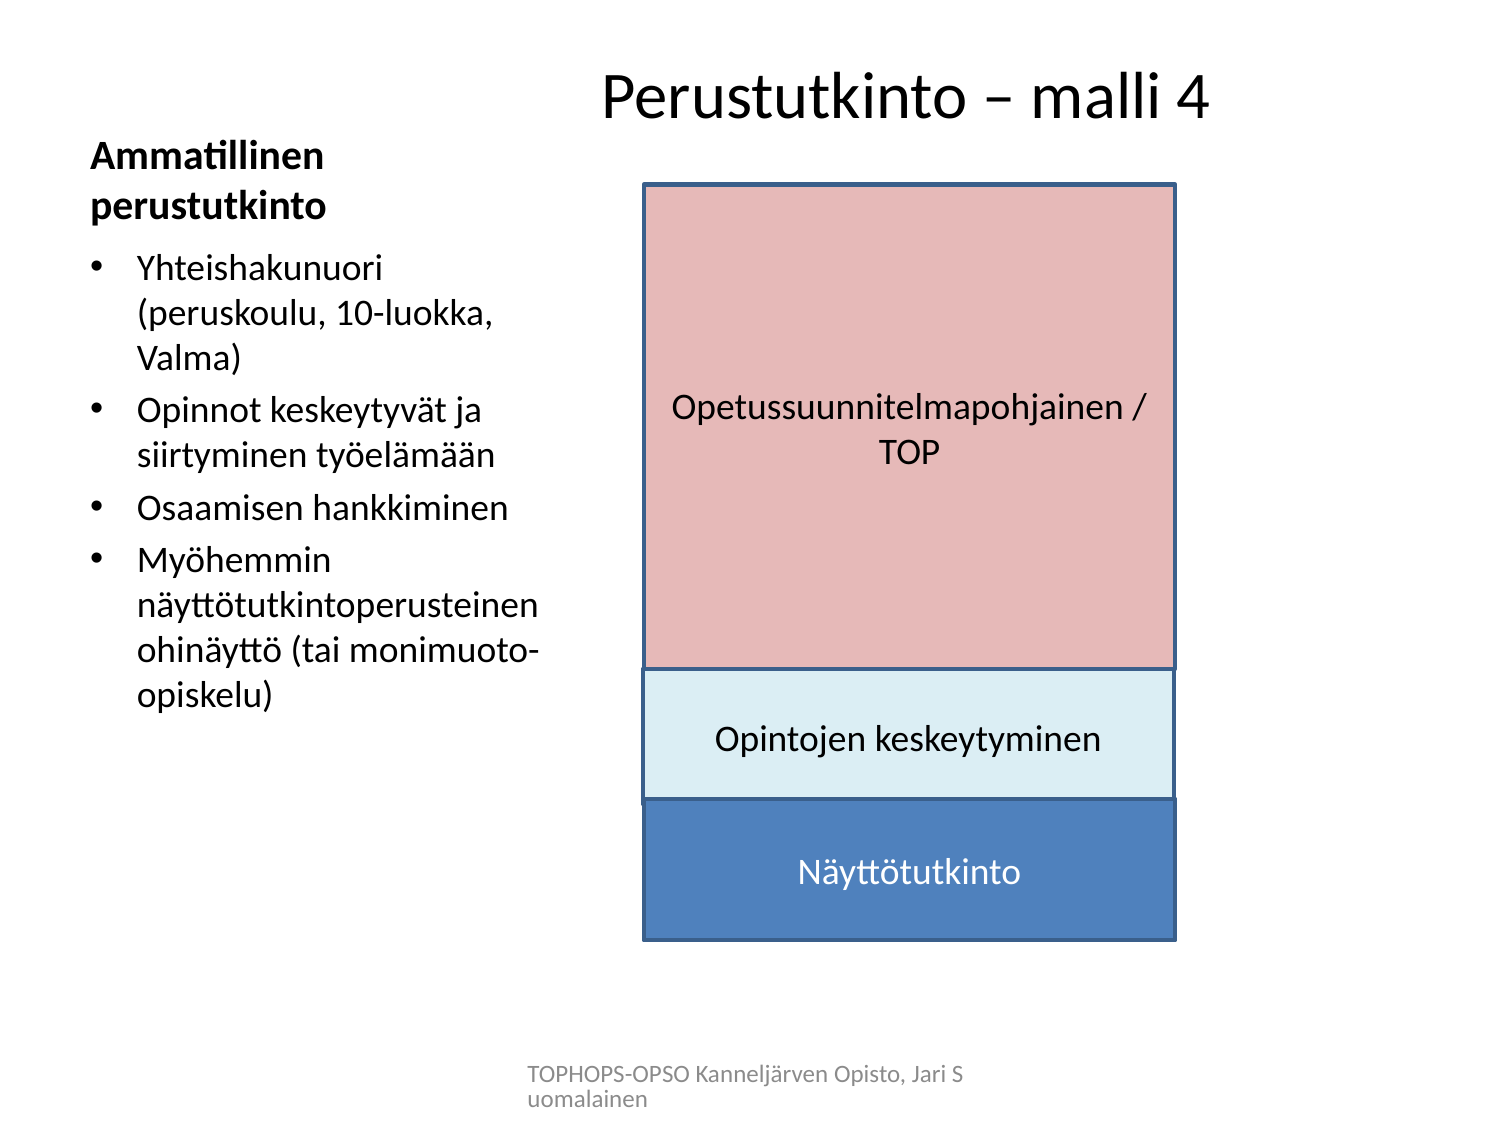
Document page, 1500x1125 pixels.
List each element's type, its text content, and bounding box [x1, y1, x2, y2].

text_box Opetussuunnitelmapohjainen / TOP [642, 182, 1177, 671]
list Yhteishakunuori (peruskoulu, 10-luokka, Valma) Opinnot keskeytyvät ja siirtyminen työelämään Osaamisen hankkiminen Myöhemmin näyttötutkintoperusteinen ohinäyttö (tai monimuoto-opiskelu) [75, 235, 569, 1005]
footer TOPHOPS-OPSO Kanneljärven Opisto, Jari Suomalainen [512, 1042, 988, 1103]
list Perustutkinto – malli 4 [586, 44, 1425, 1005]
text_box Näyttötutkinto [642, 797, 1177, 942]
text_box Opintojen keskeytyminen [641, 667, 1176, 806]
title Ammatillinen perustutkinto [75, 44, 569, 235]
